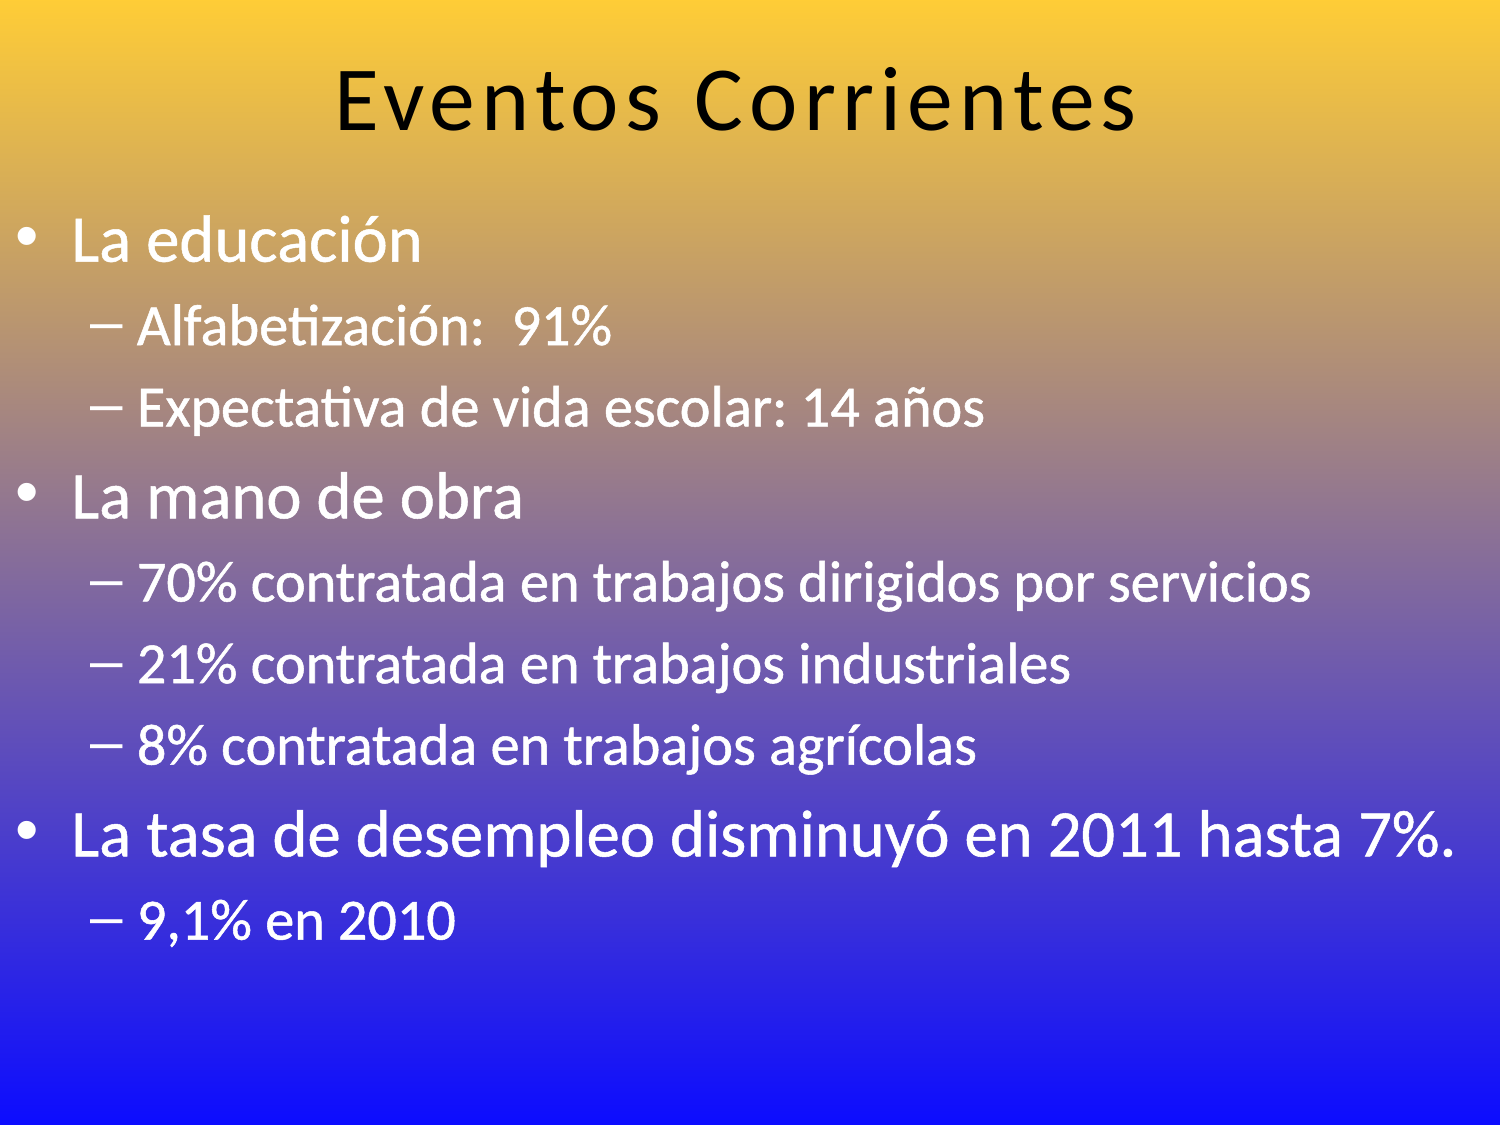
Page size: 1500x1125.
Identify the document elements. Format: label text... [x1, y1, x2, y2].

title Eventos Corrientes [75, 0, 1425, 187]
list La educación Alfabetización: 91% Expectativa de vida escolar: 14 años La mano de obra 70% contratada en trabajos dirigidos por servicios 21% contratada en trabajos industriales 8% contratada en trabajos agrícolas La tasa de desempleo disminuyó en 2011 hasta 7%. 9,1% en 2010 [0, 187, 1500, 1113]
